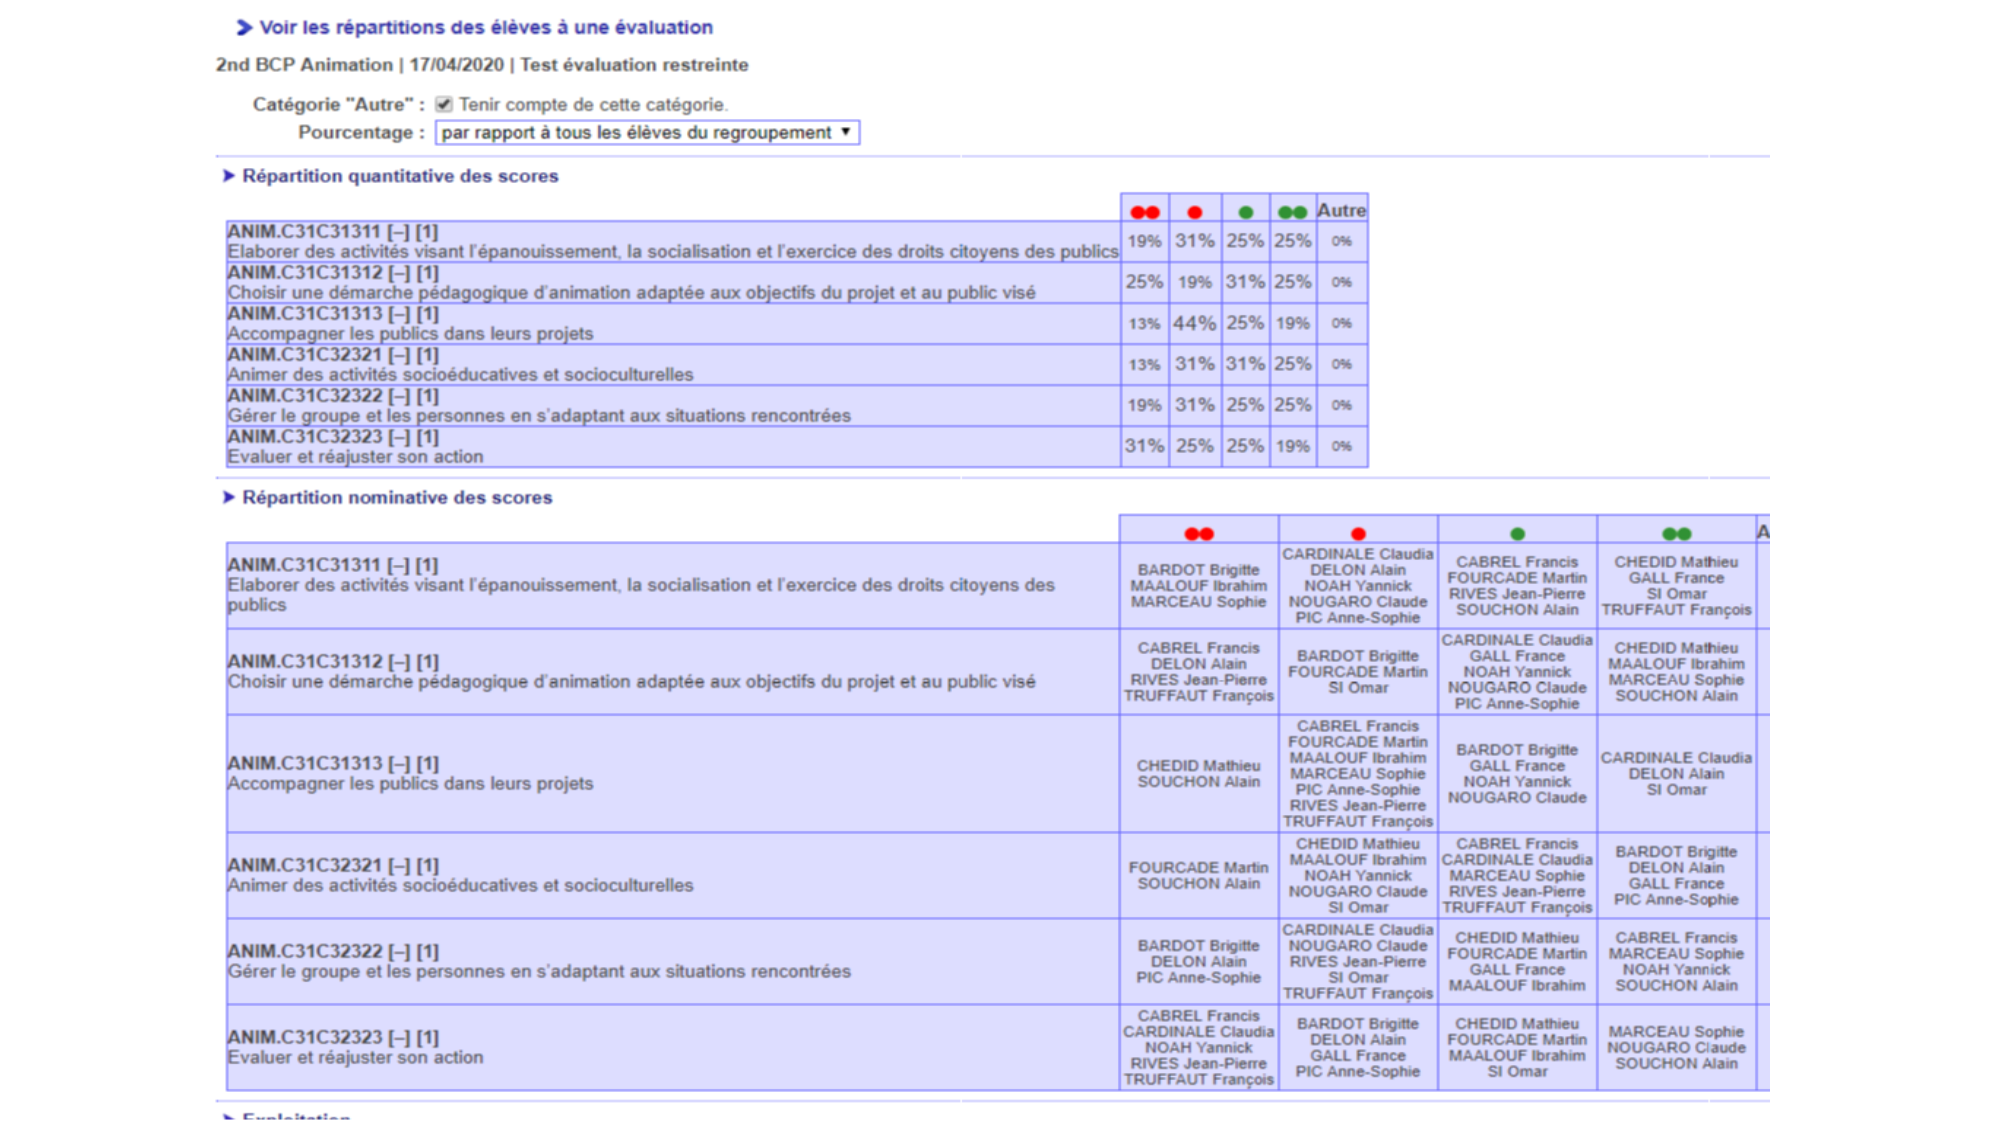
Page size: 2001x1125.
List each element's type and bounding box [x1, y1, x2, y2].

picture [182, 0, 1770, 1125]
